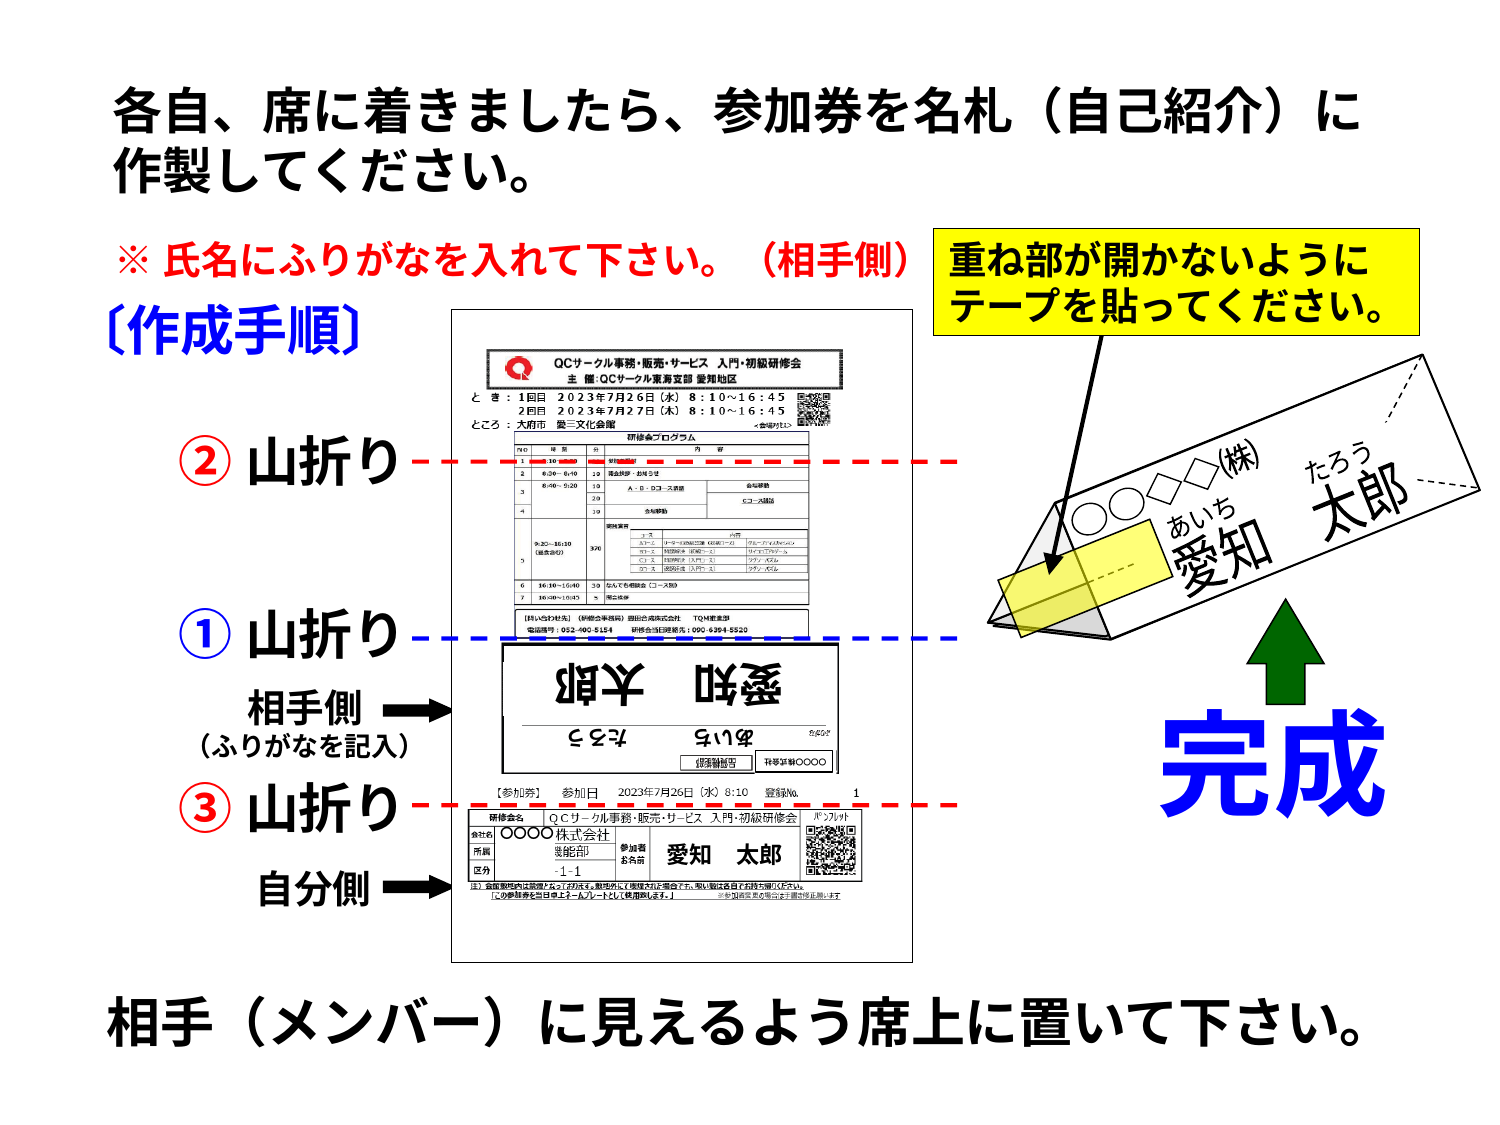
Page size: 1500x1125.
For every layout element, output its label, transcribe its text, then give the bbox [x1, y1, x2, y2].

text_box 〔作成手順〕 [58, 289, 411, 369]
text_box ②山折り [163, 420, 421, 501]
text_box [435, 308, 913, 963]
text_box 相手側 （ふりがなを記入） [169, 676, 430, 770]
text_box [1048, 319, 1106, 576]
text_box 自分側 [240, 857, 386, 919]
text_box 相手（メンバー）に見えるよう席上に置いて下さい。 [91, 981, 1409, 1061]
text_box ③山折り [163, 767, 421, 847]
text_box [386, 875, 430, 898]
text_box 各自、席に着きましたら、参加券を名札（自己紹介）に 作製してください。 [48, 71, 1378, 207]
text_box 完成 [1143, 684, 1438, 838]
text_box 重ね部が開かないように テープを貼ってください。 [933, 228, 1420, 336]
text_box ※氏名にふりがなを入れて下さい。（相手側） [100, 228, 933, 290]
text_box ①山折り [163, 592, 421, 673]
text_box [1266, 669, 1305, 684]
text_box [987, 354, 1480, 660]
